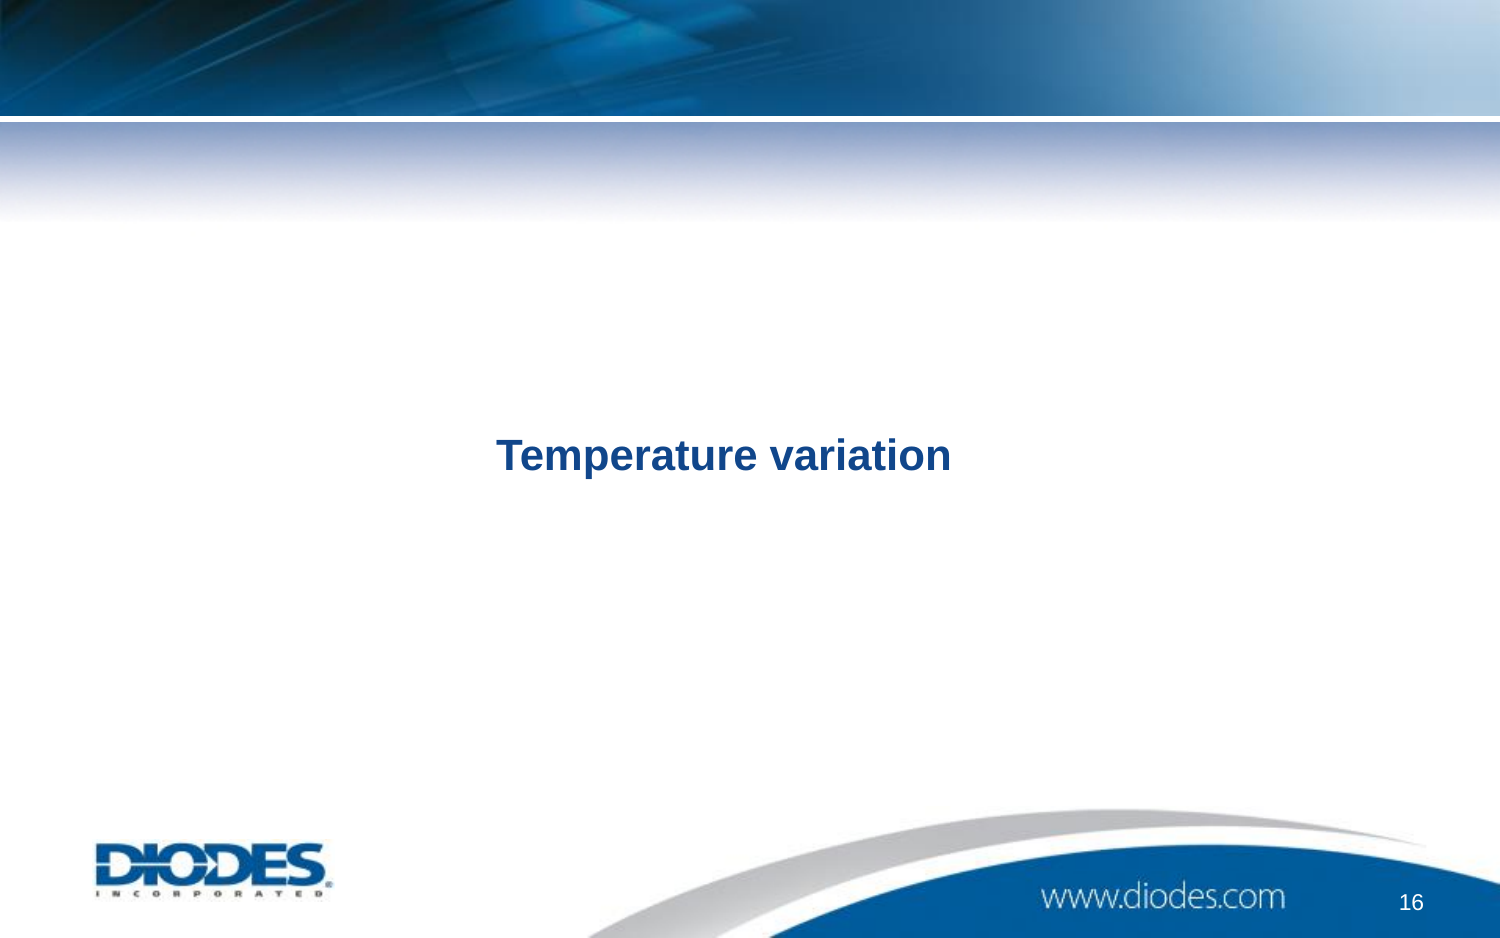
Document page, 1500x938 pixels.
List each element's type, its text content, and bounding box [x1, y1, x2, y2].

picture [0, 0, 1500, 116]
slide_number 16 [1373, 879, 1438, 924]
list Temperature variation [337, 393, 1075, 481]
picture [92, 839, 335, 902]
picture [0, 122, 1500, 238]
picture [575, 806, 1500, 938]
